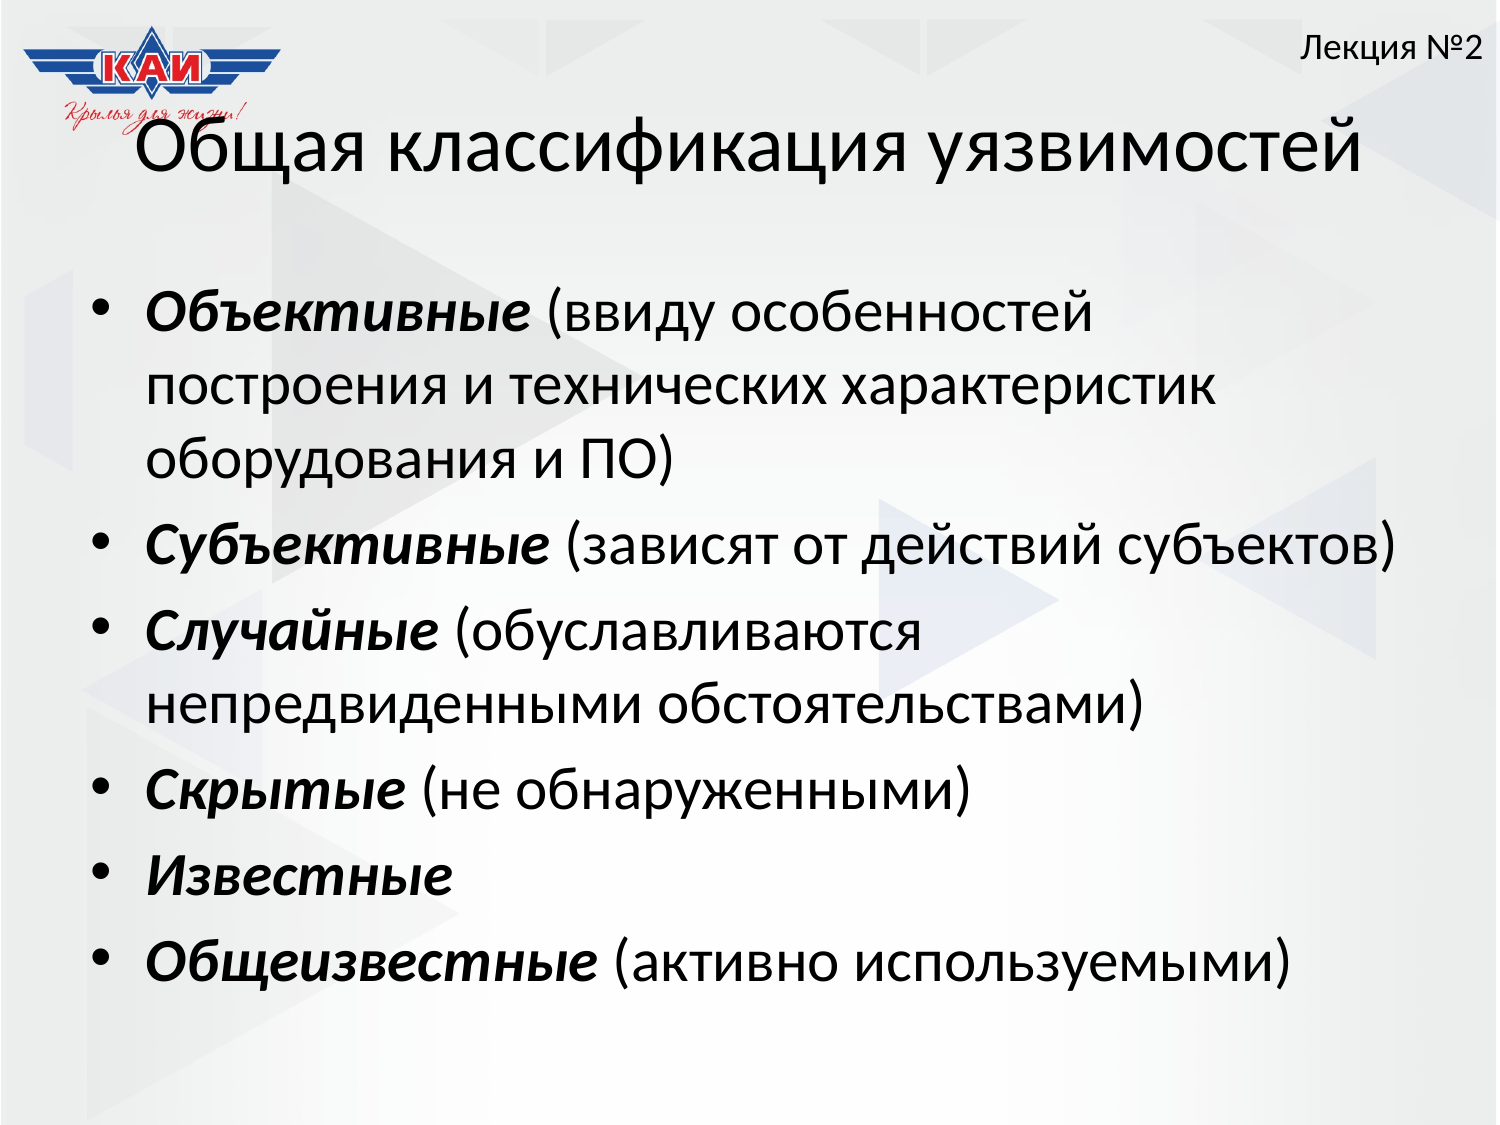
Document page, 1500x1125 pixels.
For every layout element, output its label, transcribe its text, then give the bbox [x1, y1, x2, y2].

title Общая классификация уязвимостей [75, 45, 1425, 233]
picture [0, 0, 1500, 1125]
text_box Лекция №2 [1285, 14, 1499, 75]
list Объективные (ввиду особенностей построения и технических характеристик оборудования и ПО) Субъективные (зависят от действий субъектов) Случайные (обуславливаются непредвиденными обстоятельствами) Скрытые (не обнаруженными) Известные Общеизвестные (активно используемыми) [75, 262, 1425, 1071]
